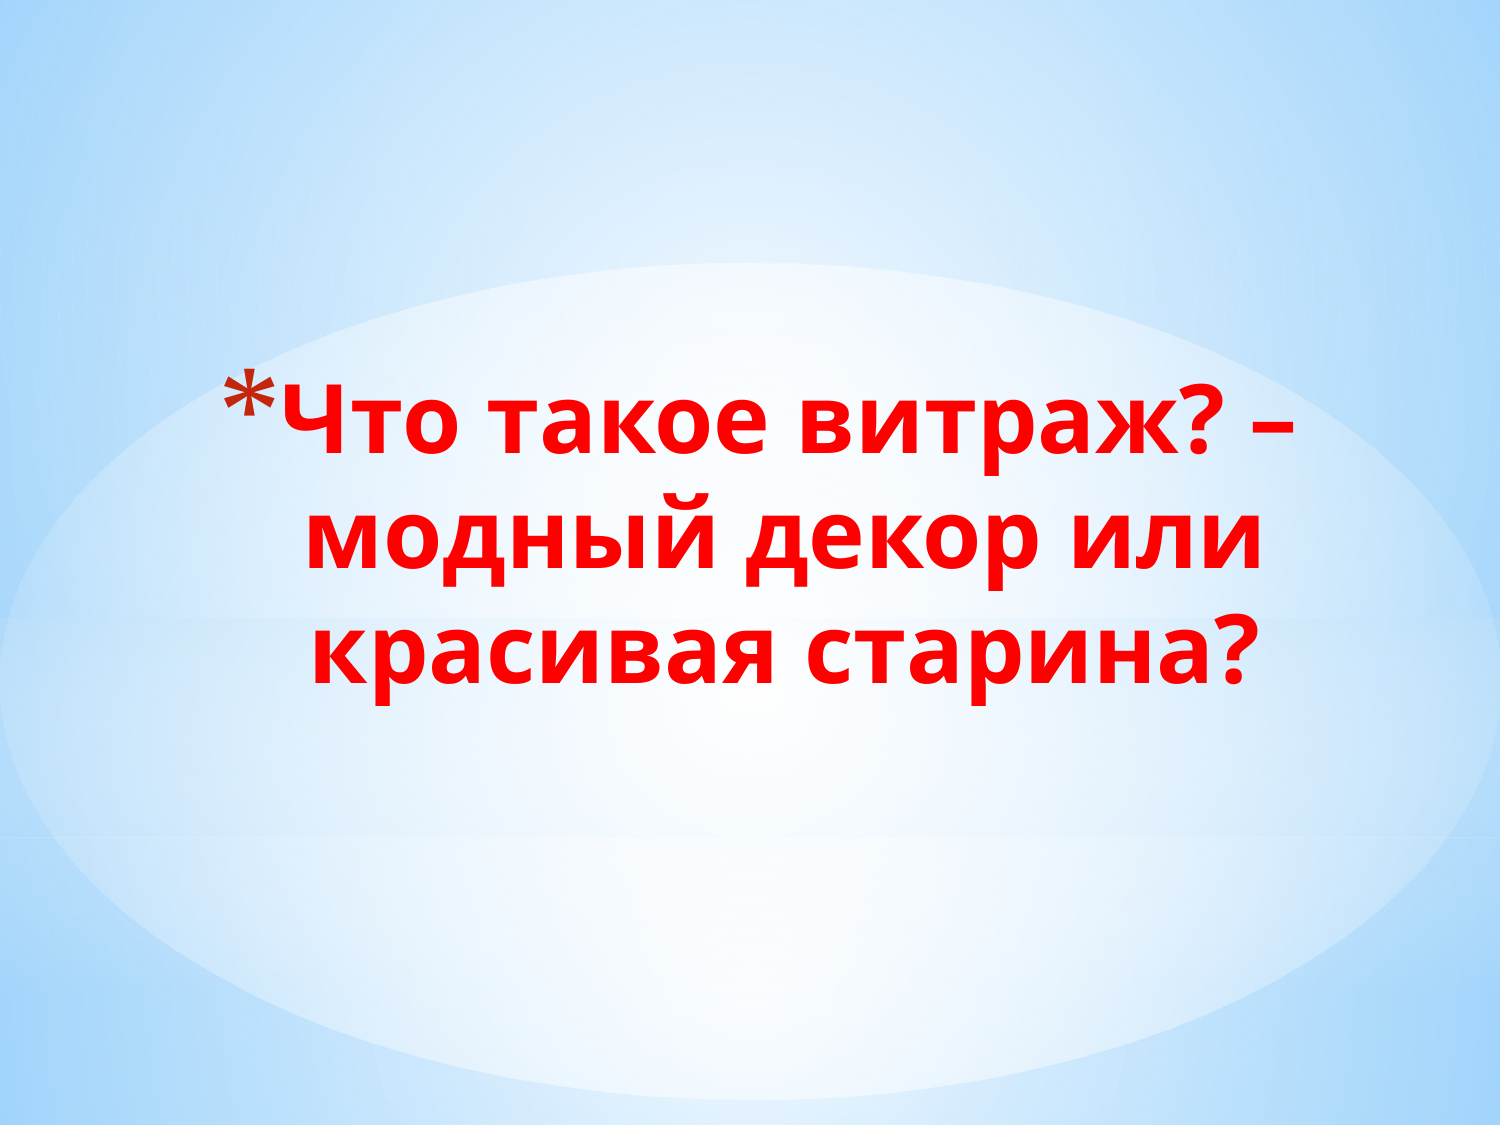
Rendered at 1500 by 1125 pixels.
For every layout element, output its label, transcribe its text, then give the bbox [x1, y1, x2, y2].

title Что такое витраж? – модный декор или красивая старина? [17, 349, 1500, 644]
